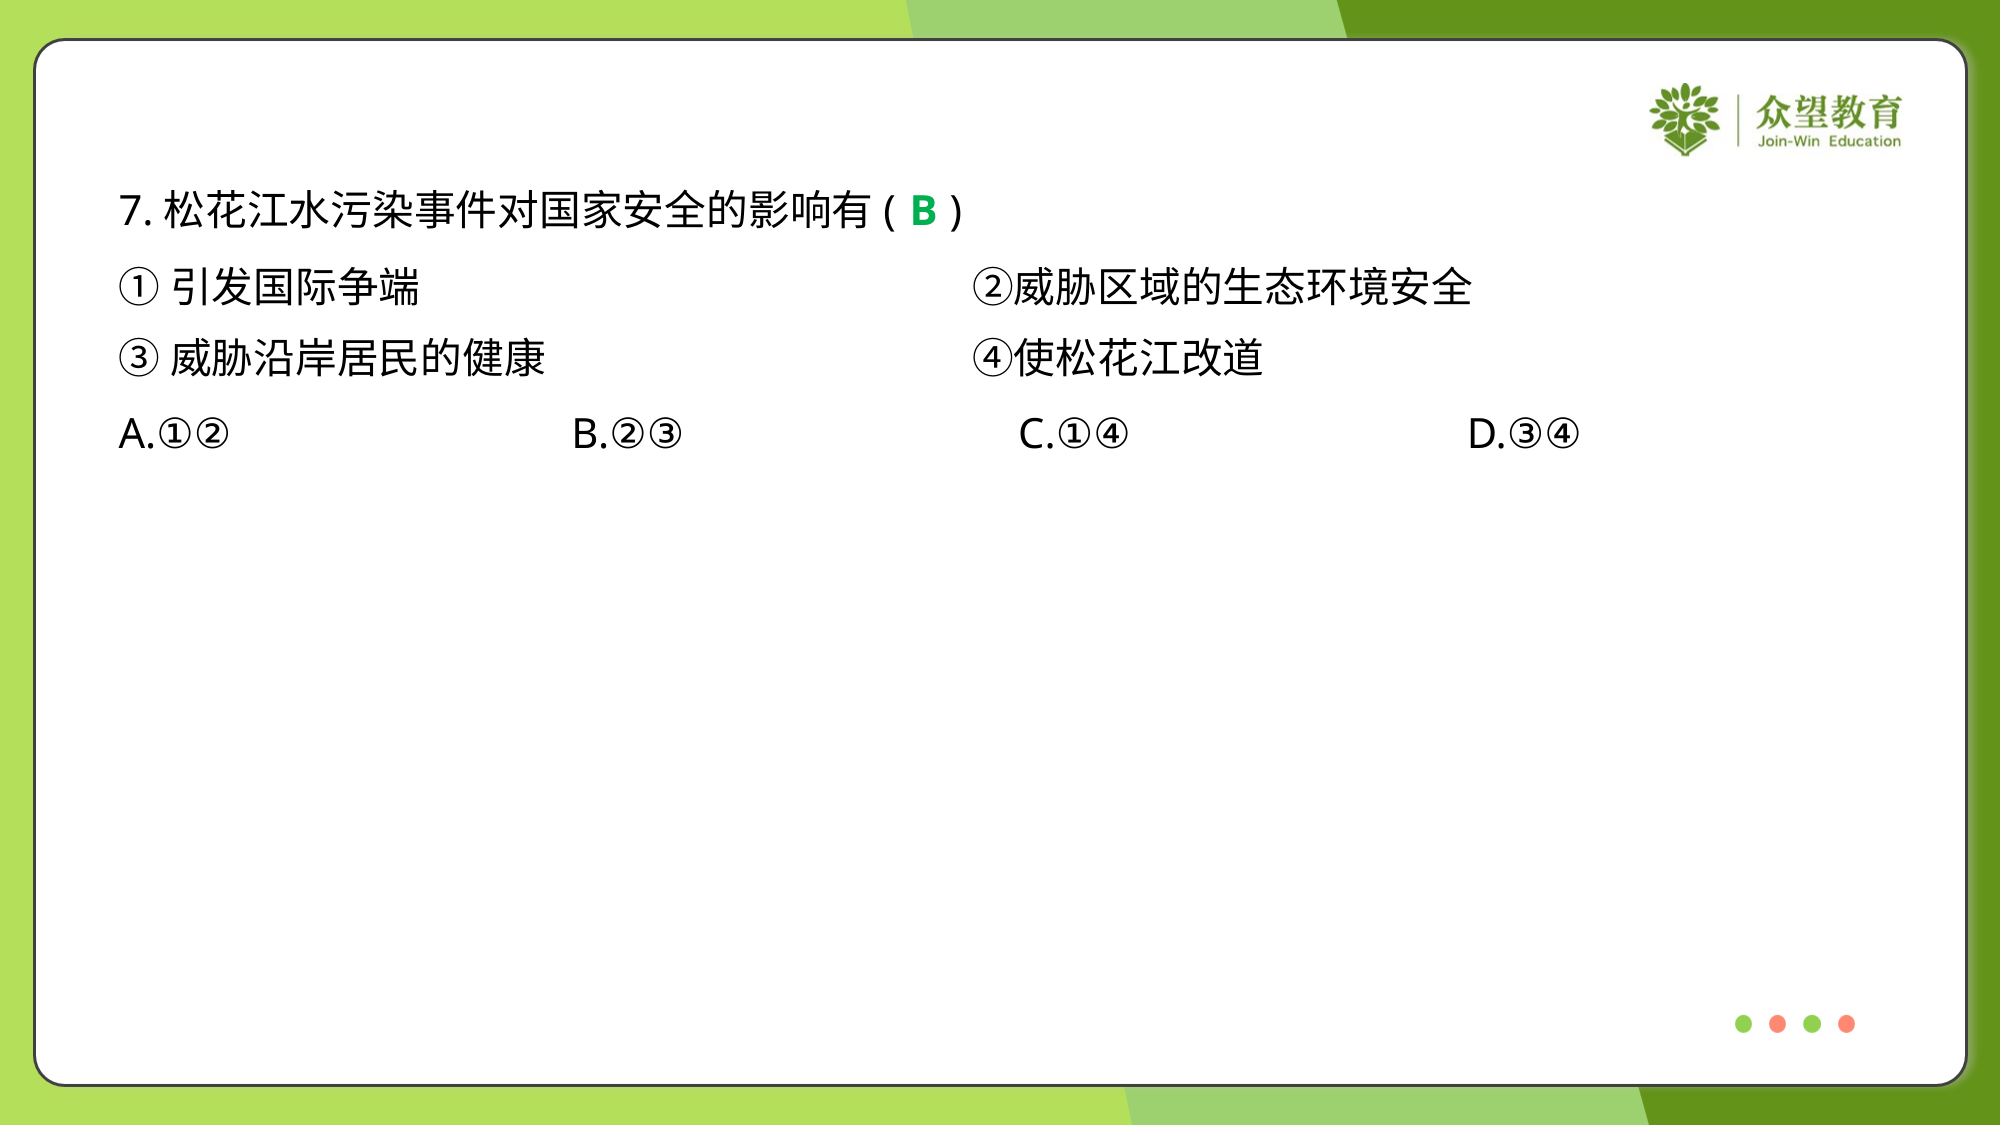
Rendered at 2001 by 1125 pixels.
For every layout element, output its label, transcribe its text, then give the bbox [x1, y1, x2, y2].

text_box A.①② B.②③ C.①④ D.③④ [118, 381, 1883, 448]
text_box ①引发国际争端 ②威胁区域的生态环境安全 ③威胁沿岸居民的健康 ④使松花江改道 [118, 235, 1883, 374]
text_box 7.松花江水污染事件对国家安全的影响有( ) [118, 158, 894, 226]
text_box B [894, 158, 953, 226]
picture [0, 0, 2000, 1125]
text_box 7.松花江水污染事件对国家安全的影响有( ) [953, 158, 1883, 226]
